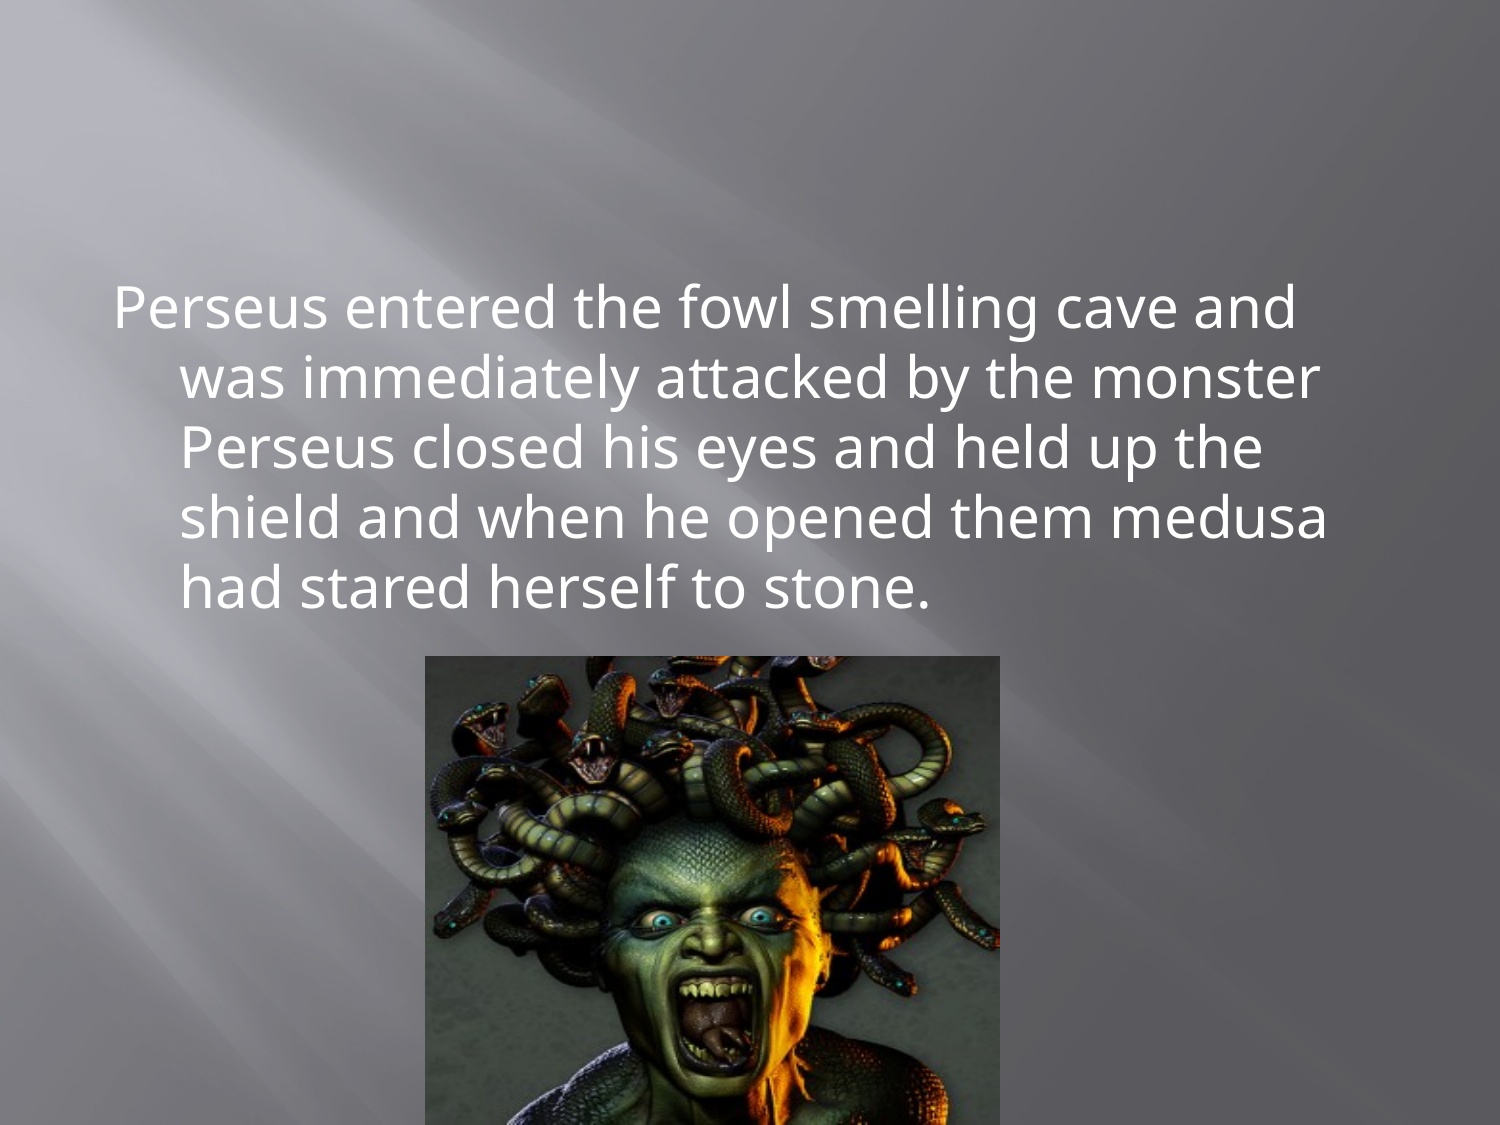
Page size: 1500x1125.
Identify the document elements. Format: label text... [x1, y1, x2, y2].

picture [424, 655, 1001, 1125]
list Perseus entered the fowl smelling cave and was immediately attacked by the monster Perseus closed his eyes and held up the shield and when he opened them medusa had stared herself to stone. [75, 262, 1425, 1035]
